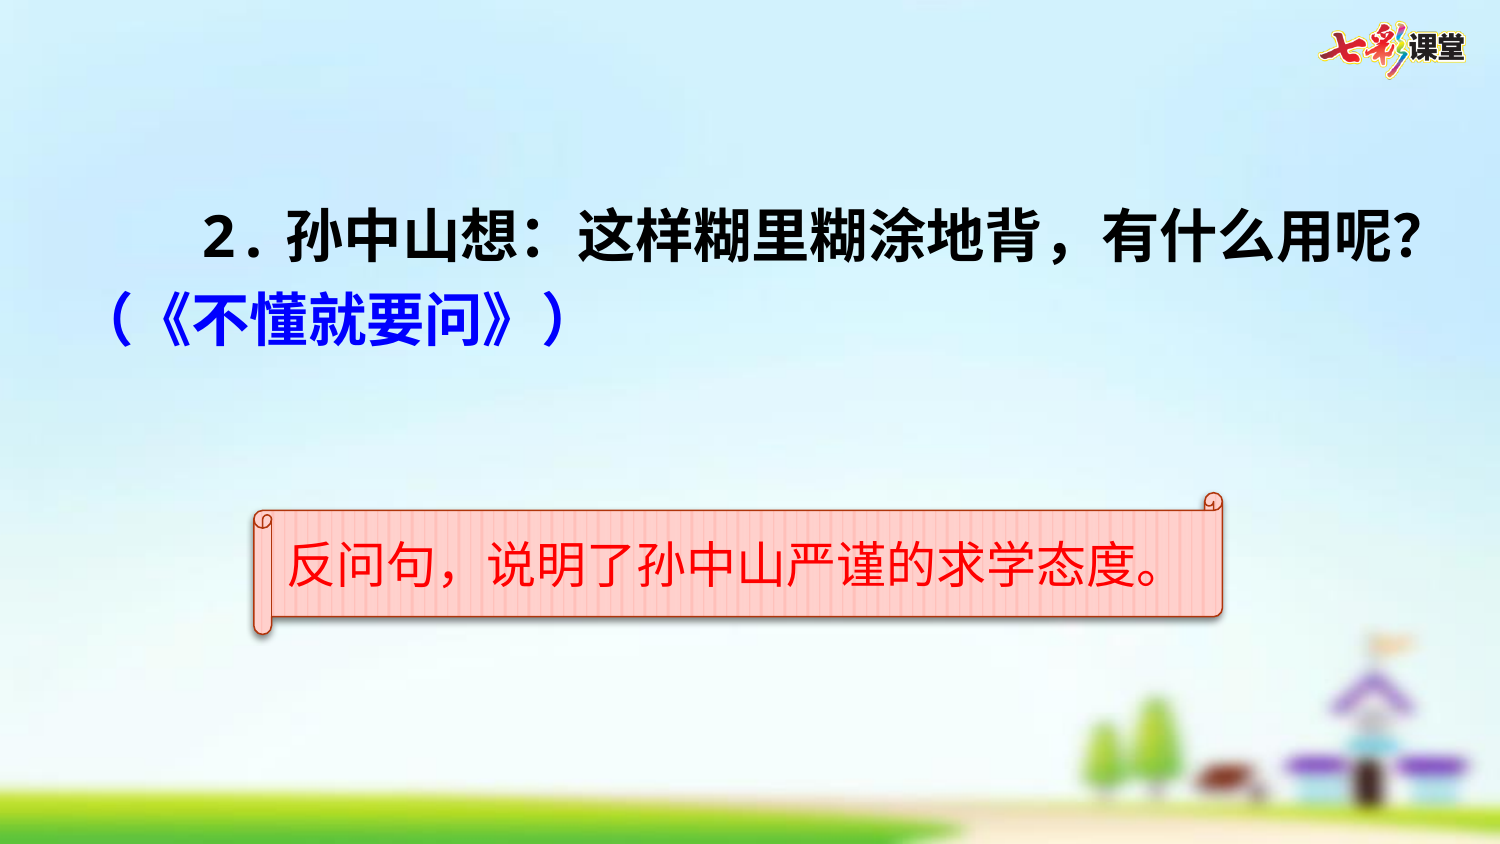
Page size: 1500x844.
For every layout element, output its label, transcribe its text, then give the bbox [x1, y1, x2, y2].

text_box 2.孙中山想：这样糊里糊涂地背，有什么用呢？ （《不懂就要问》） [47, 177, 1424, 361]
text_box 反问句，说明了孙中山严谨的求学态度。 [253, 491, 1224, 636]
picture [0, 0, 1500, 844]
